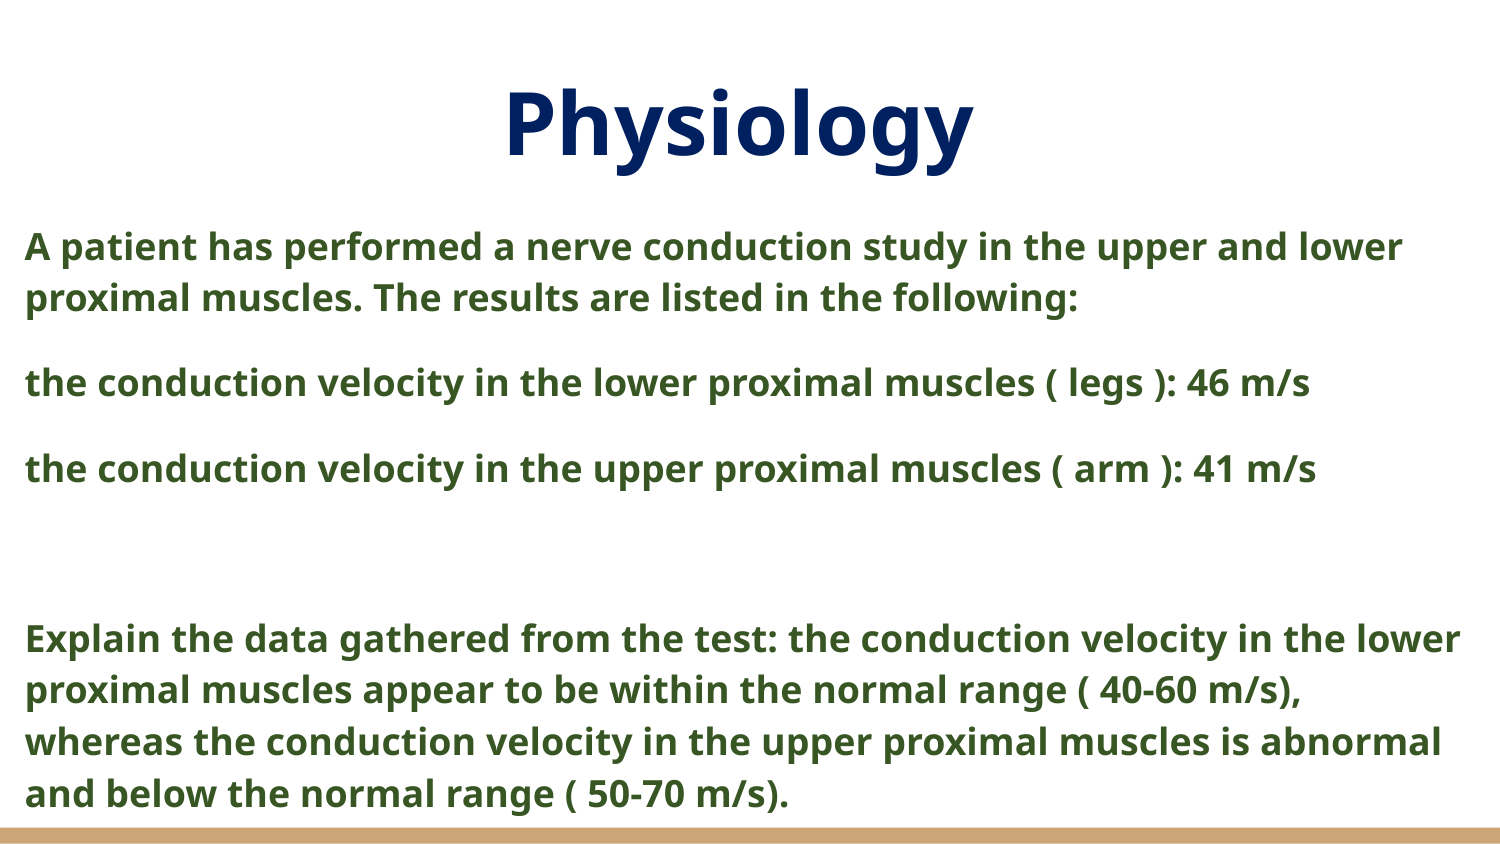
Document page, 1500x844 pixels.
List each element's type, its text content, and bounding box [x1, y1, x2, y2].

title Physiology [51, 51, 1449, 189]
list A patient has performed a nerve conduction study in the upper and lower proximal muscles. The results are listed in the following: the conduction velocity in the lower proximal muscles ( legs ): 46 m/s the conduction velocity in the upper proximal muscles ( arm ): 41 m/s Explain the data gathered from the test: the conduction velocity in the lower proximal muscles appear to be within the normal range ( 40-60 m/s), whereas the conduction velocity in the upper proximal muscles is abnormal and below the normal range ( 50-70 m/s). [9, 200, 1487, 827]
